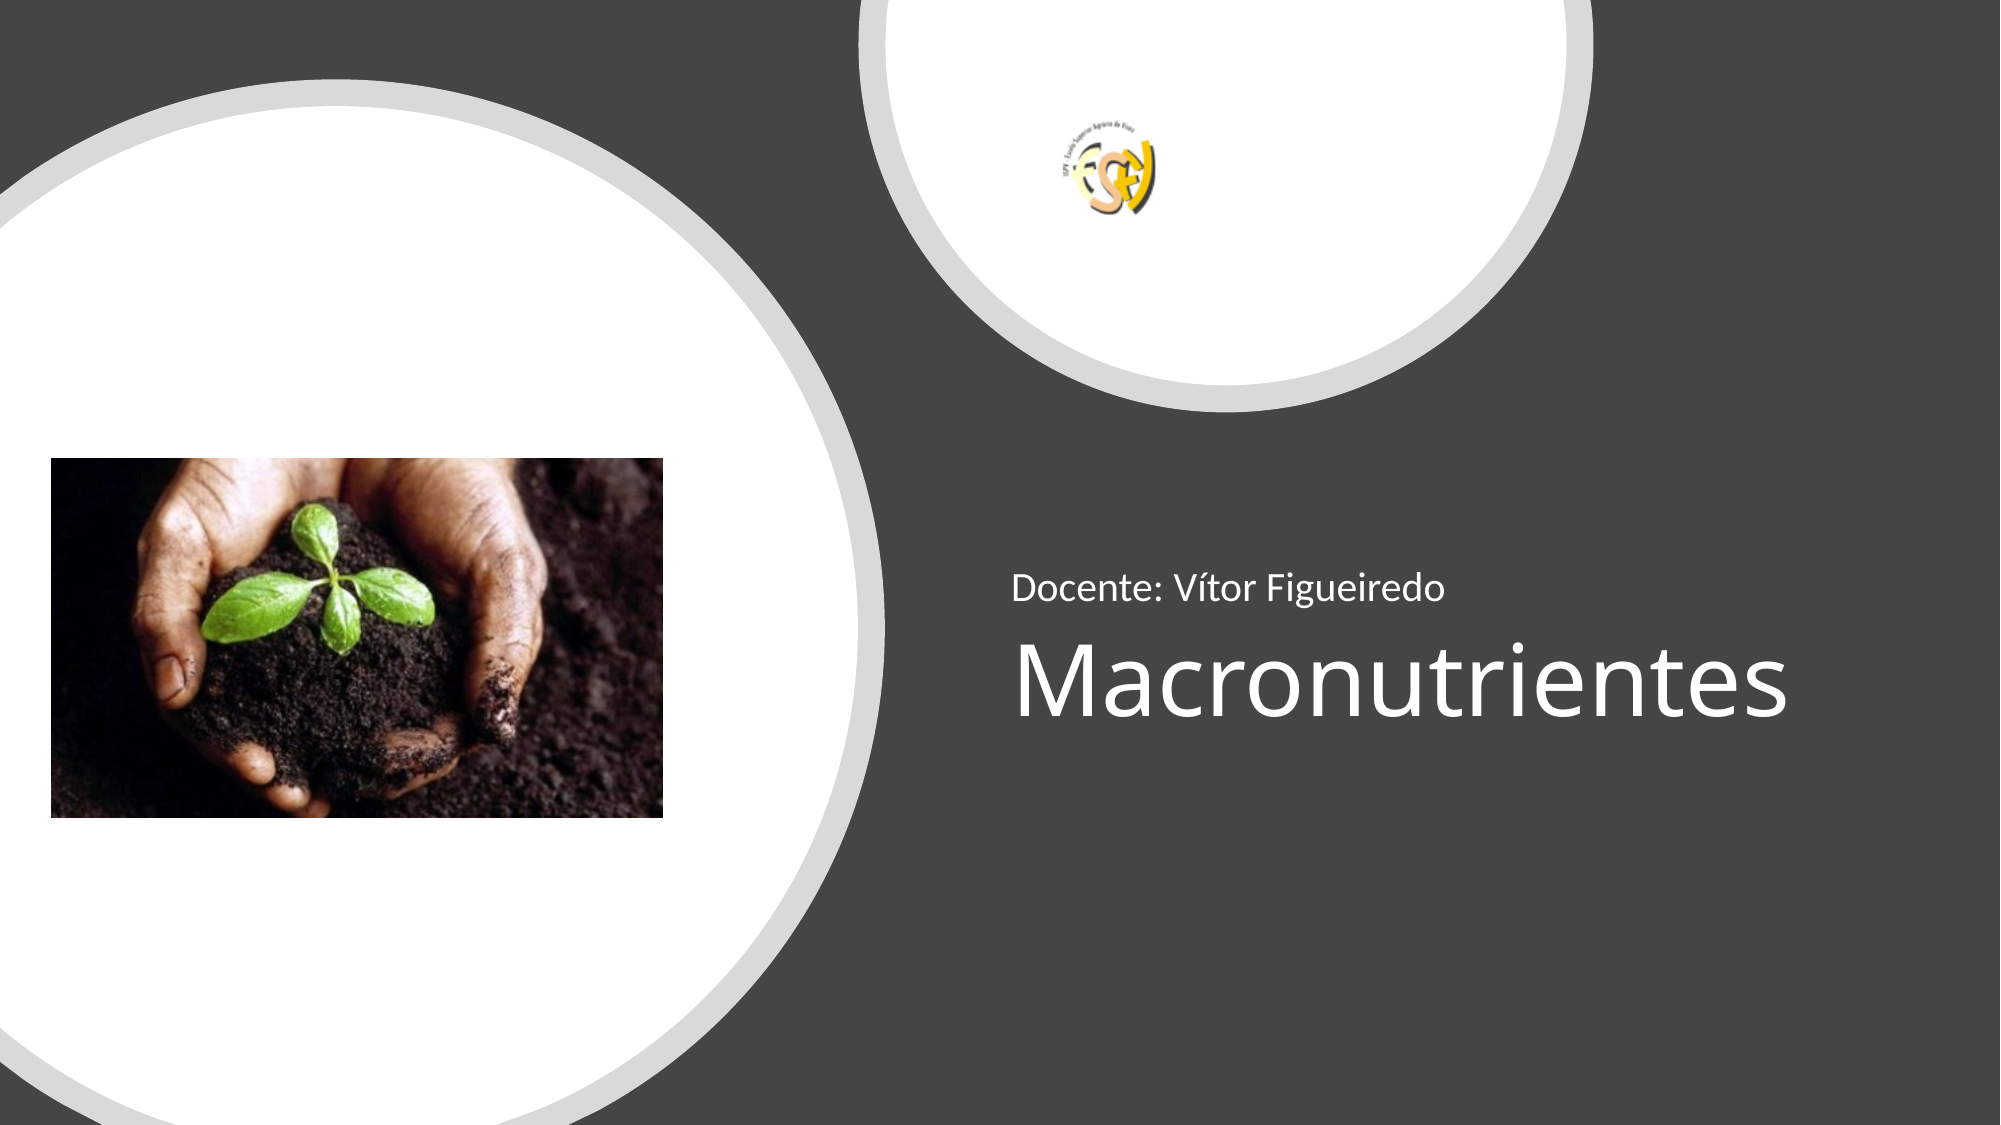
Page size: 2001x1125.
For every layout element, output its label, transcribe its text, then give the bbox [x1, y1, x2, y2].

text_box [0, 78, 886, 1125]
subtitle Docente: Vítor Figueiredo [996, 458, 1869, 618]
text_box [884, 0, 1568, 387]
picture [1057, 115, 1406, 221]
title Macronutrientes [996, 622, 1869, 938]
text_box [857, 0, 1595, 414]
text_box [0, 105, 859, 1125]
picture [51, 458, 663, 818]
